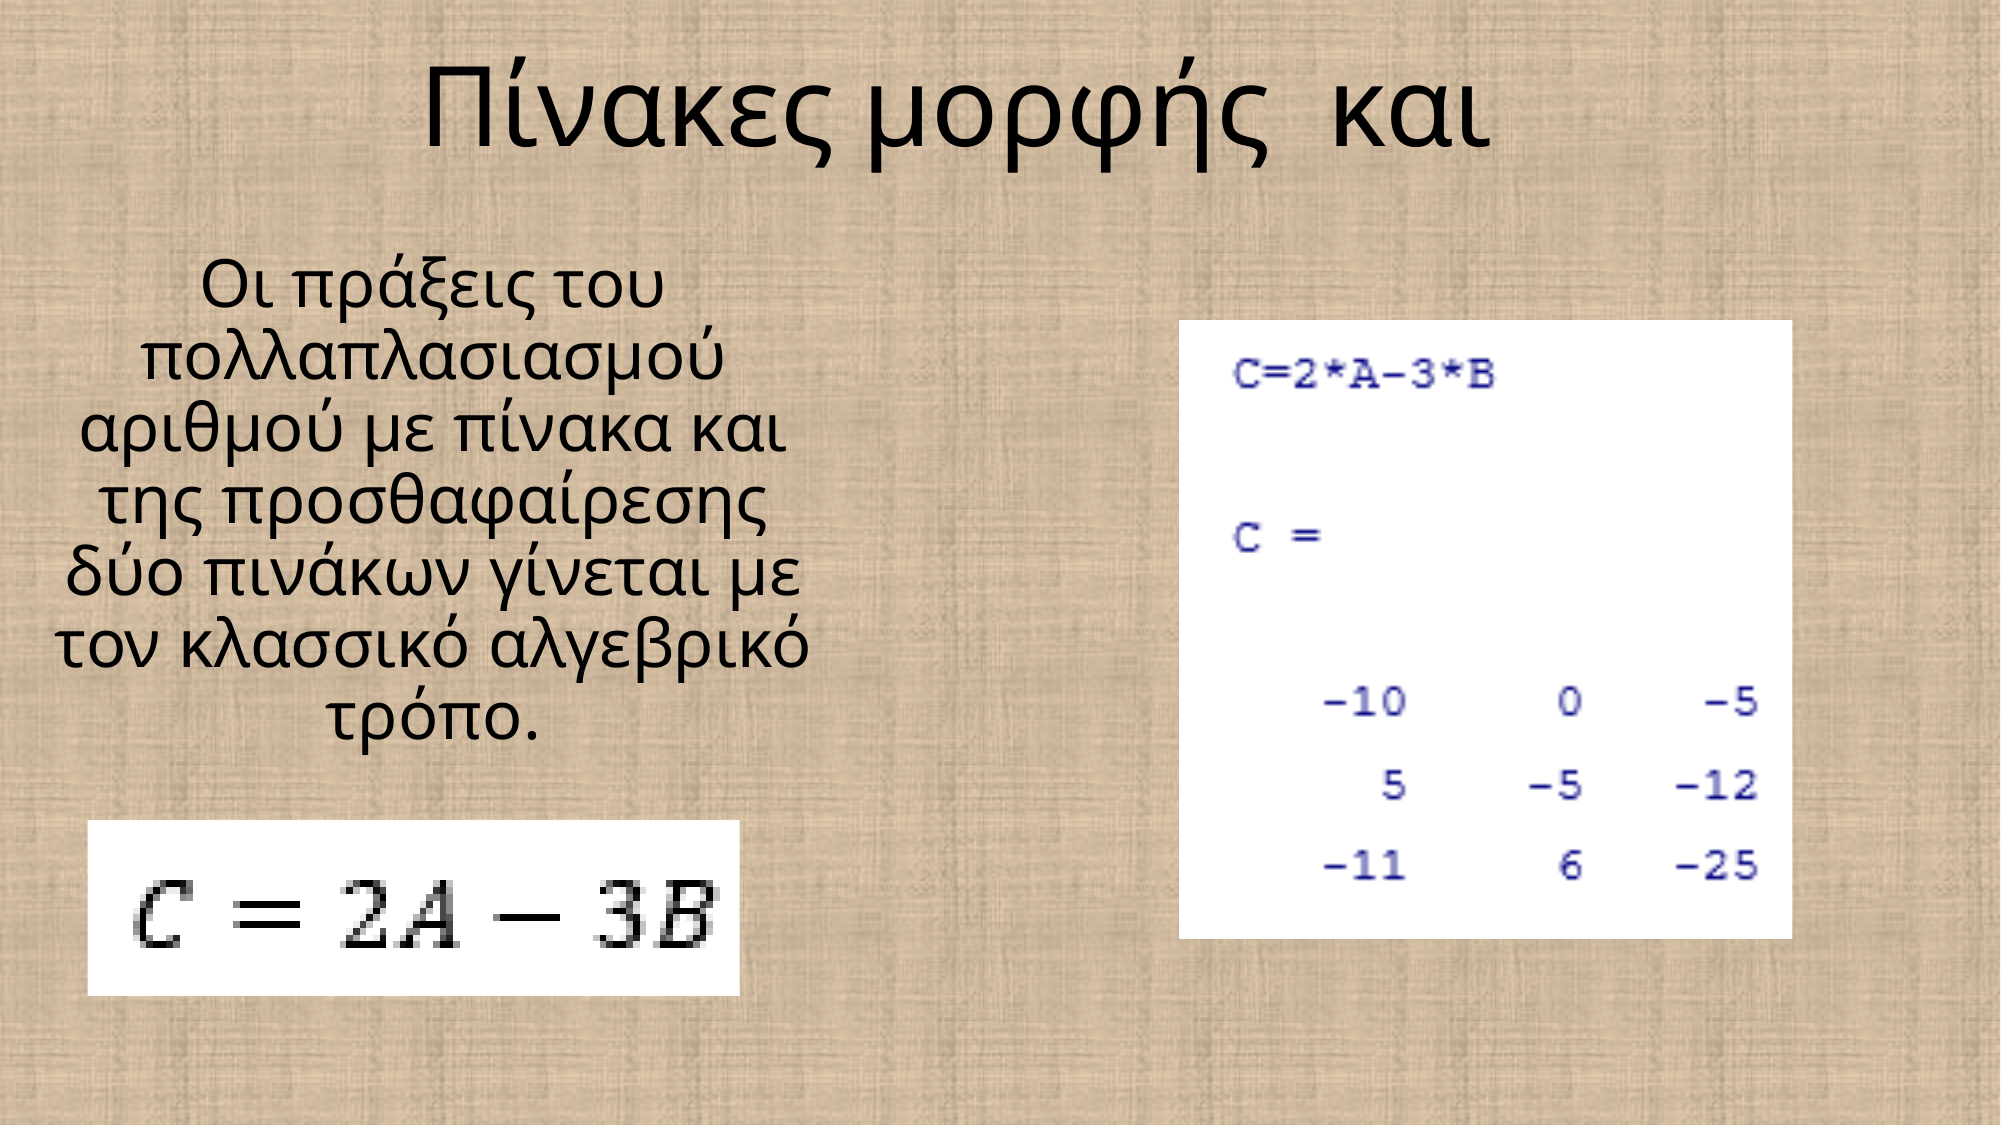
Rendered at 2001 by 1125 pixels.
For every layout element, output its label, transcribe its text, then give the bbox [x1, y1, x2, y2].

picture [1179, 320, 1793, 940]
text_box Οι πράξεις του πολλαπλασιασμού αριθμού με πίνακα και της προσθαφαίρεσης δύο πινάκων γίνεται με τον κλασσικό αλγεβρικό τρόπο. [27, 295, 840, 761]
picture [87, 820, 740, 997]
